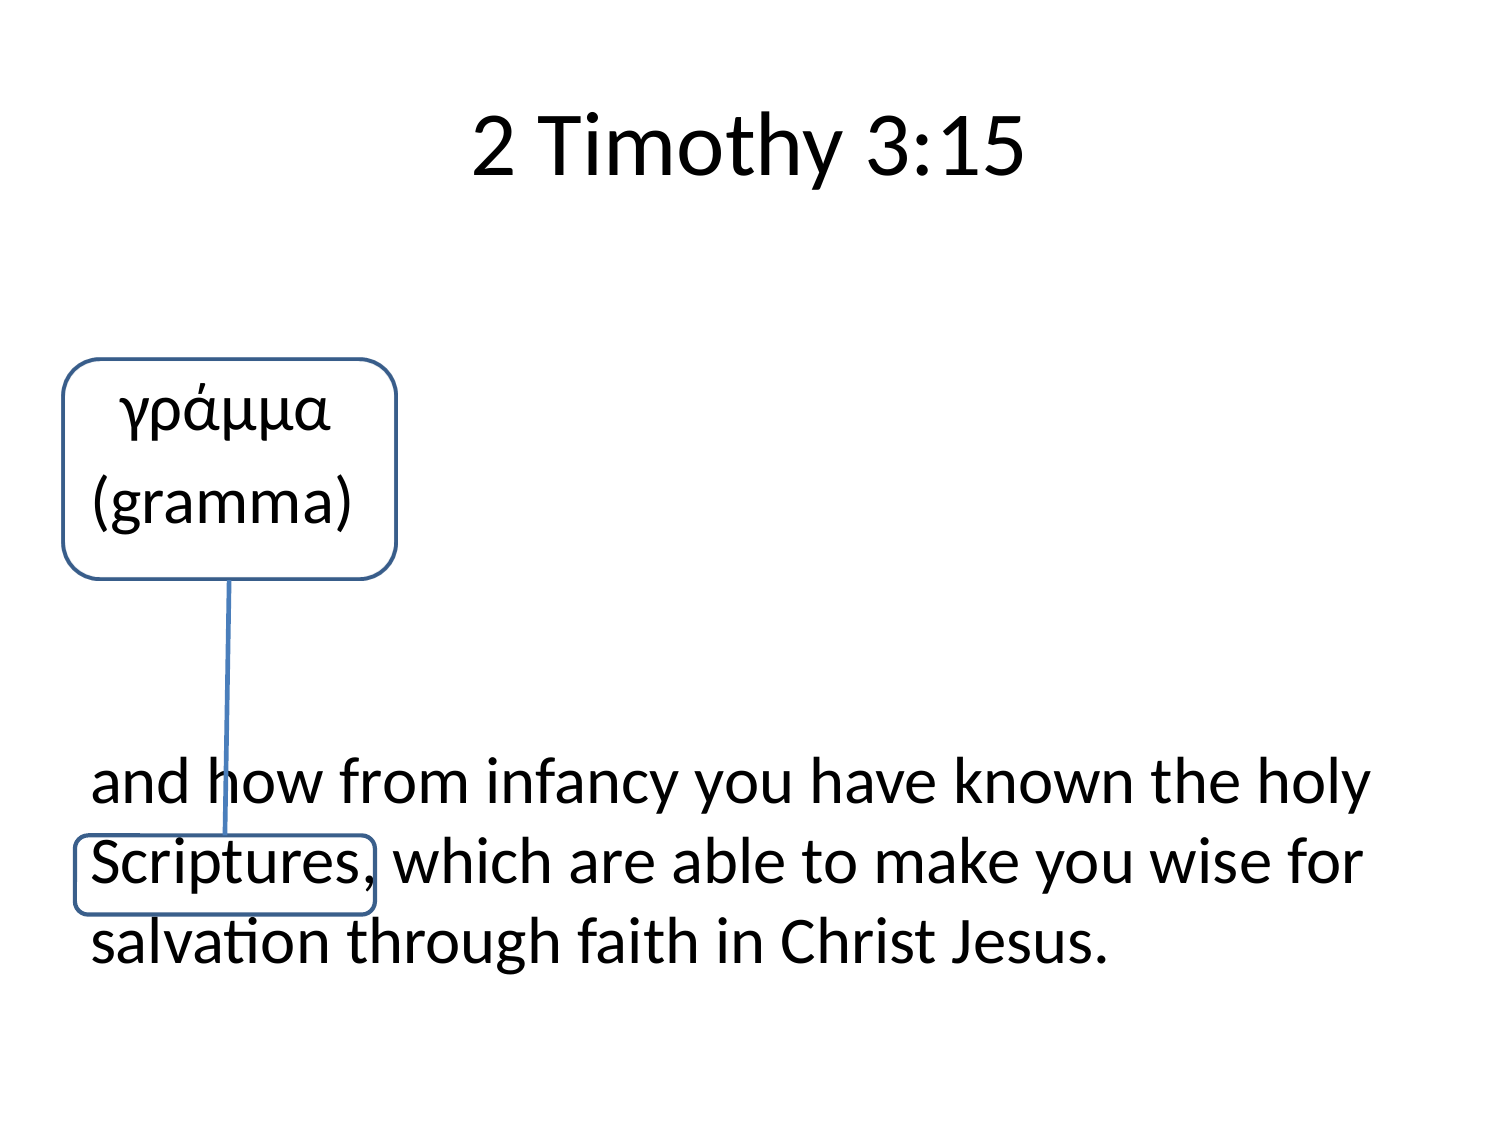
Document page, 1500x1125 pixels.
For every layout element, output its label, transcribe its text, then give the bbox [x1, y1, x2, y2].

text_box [224, 579, 230, 836]
title 2 Timothy 3:15 [75, 45, 1425, 233]
picture [60, 357, 398, 581]
text_box [72, 833, 378, 917]
list γράμμα (gramma) and how from infancy you have known the holy Scriptures, which are able to make you wise for salvation through faith in Christ Jesus. [75, 262, 1425, 1005]
